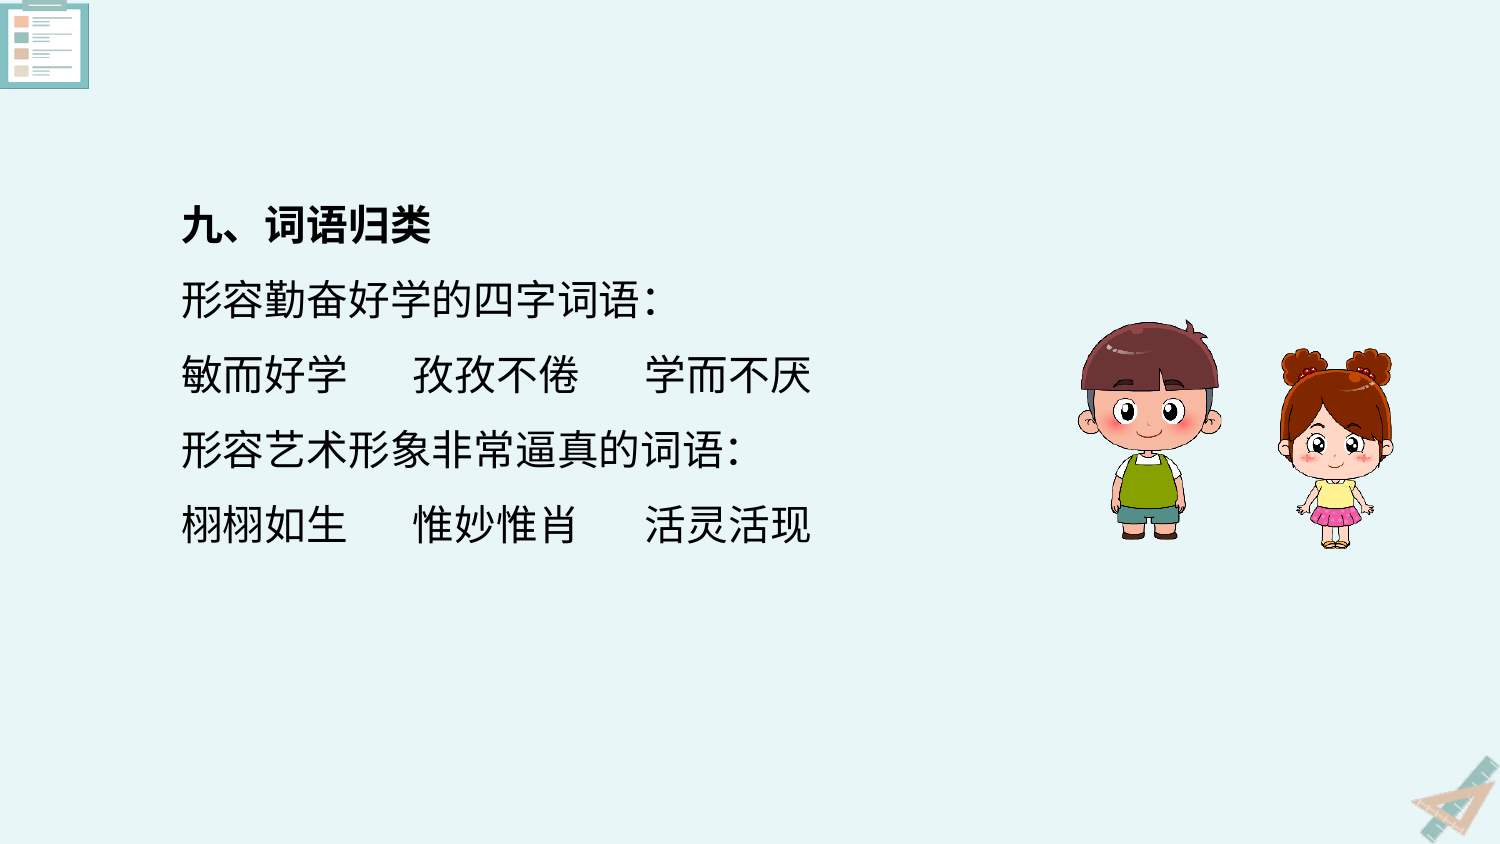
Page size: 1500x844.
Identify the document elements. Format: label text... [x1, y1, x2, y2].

picture [0, 0, 89, 89]
picture [1411, 755, 1500, 844]
text_box 九、词语归类 形容勤奋好学的四字词语： 敏而好学 孜孜不倦 学而不厌 形容艺术形象非常逼真的词语： 栩栩如生 惟妙惟肖 活灵活现 [166, 166, 1491, 557]
picture [1063, 292, 1222, 549]
picture [1265, 295, 1403, 549]
